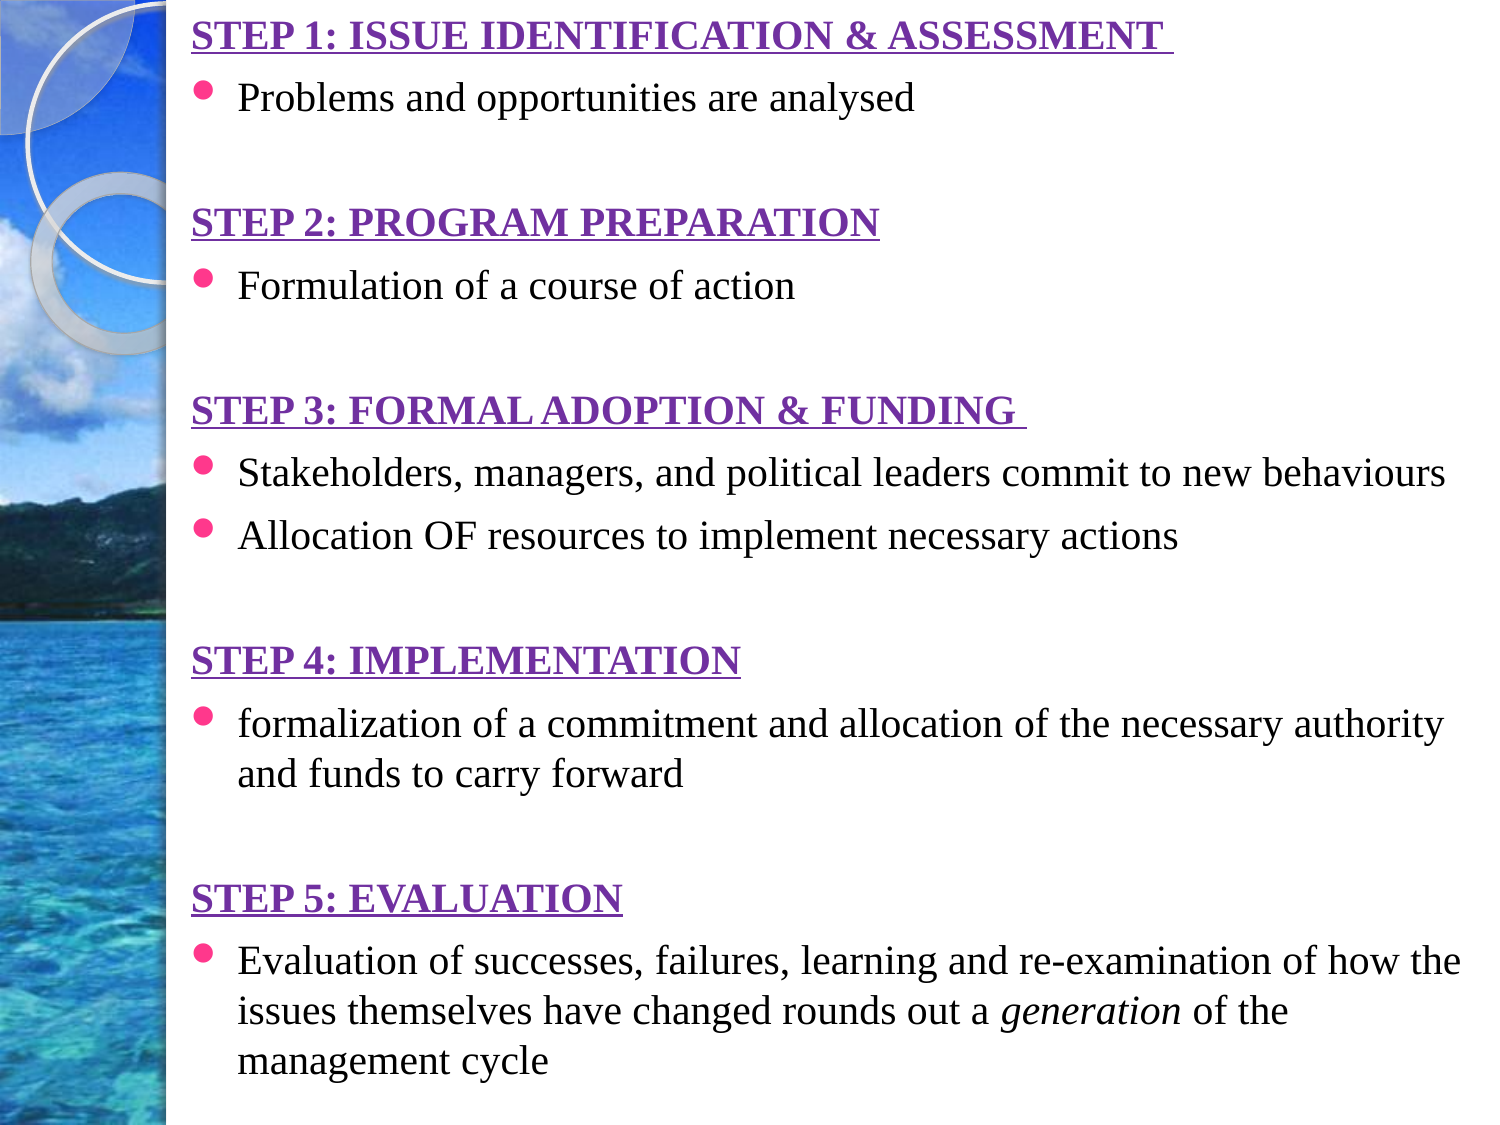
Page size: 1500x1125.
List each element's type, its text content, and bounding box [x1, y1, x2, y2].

picture [62, 195, 160, 280]
list STEP 1: ISSUE IDENTIFICATION & ASSESSMENT Problems and opportunities are analysed STEP 2: PROGRAM PREPARATION Formulation of a course of action STEP 3: FORMAL ADOPTION & FUNDING Stakeholders, managers, and political leaders commit to new behaviours Allocation OF resources to implement necessary actions STEP 4: IMPLEMENTATION formalization of a commitment and allocation of the necessary authority and funds to carry forward STEP 5: EVALUATION Evaluation of successes, failures, learning and re-examination of how the issues themselves have changed rounds out a generation of the management cycle [162, 0, 1500, 788]
picture [136, 0, 162, 4]
picture [0, 134, 166, 1125]
picture [32, 13, 160, 207]
picture [53, 240, 160, 332]
